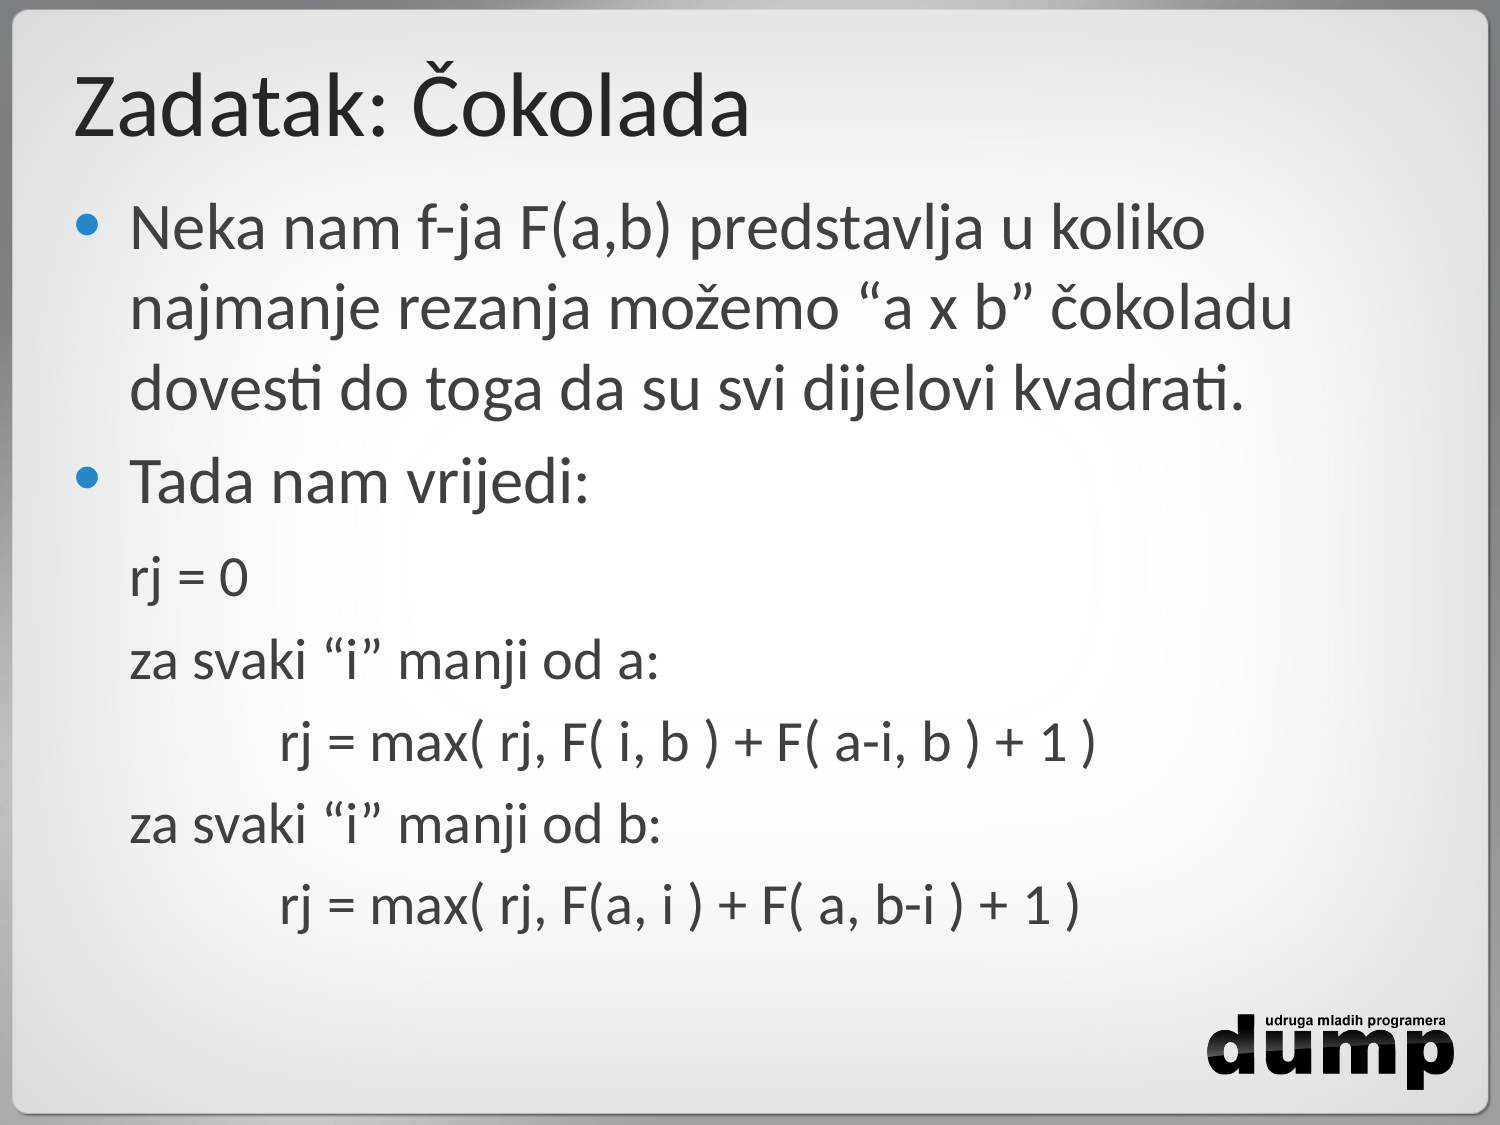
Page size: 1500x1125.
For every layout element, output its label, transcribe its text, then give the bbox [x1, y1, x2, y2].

title Zadatak: Čokolada [58, 23, 1425, 175]
picture [0, 0, 1500, 1125]
list Neka nam f-ja F(a,b) predstavlja u koliko najmanje rezanja možemo “a x b” čokoladu dovesti do toga da su svi dijelovi kvadrati. Tada nam vrijedi: rj = 0 za svaki “i” manji od a: rj = max( rj, F( i, b ) + F( a-i, b ) + 1 ) za svaki “i” manji od b: rj = max( rj, F(a, i ) + F( a, b-i ) + 1 ) [58, 175, 1426, 986]
